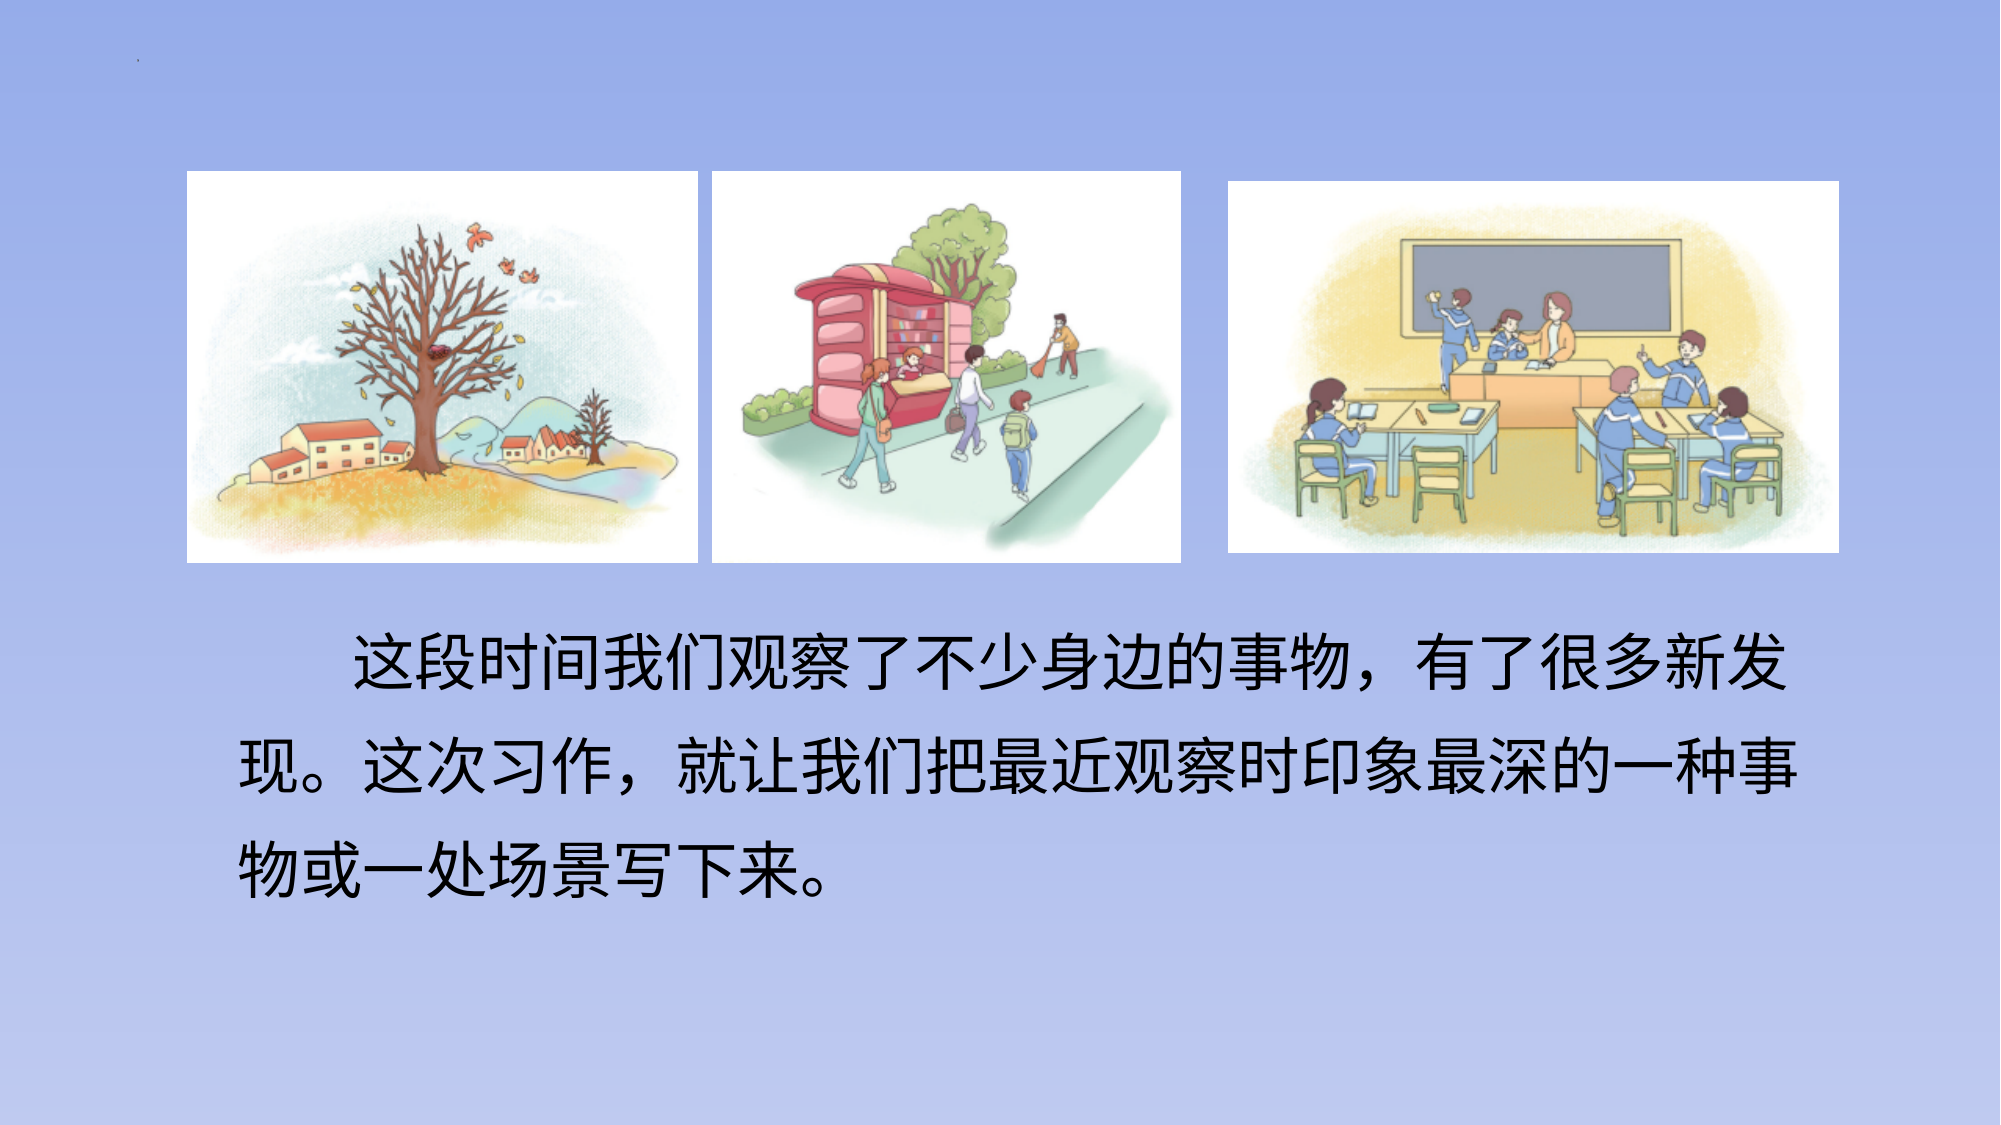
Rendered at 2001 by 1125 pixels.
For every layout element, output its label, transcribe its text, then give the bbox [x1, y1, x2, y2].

picture [1228, 181, 1839, 553]
text_box 这段时间我们观察了不少身边的事物，有了很多新发现。这次习作，就让我们把最近观察时印象最深的一种事物或一处场景写下来。 [223, 586, 1825, 914]
picture [712, 171, 1181, 563]
picture [187, 171, 698, 563]
